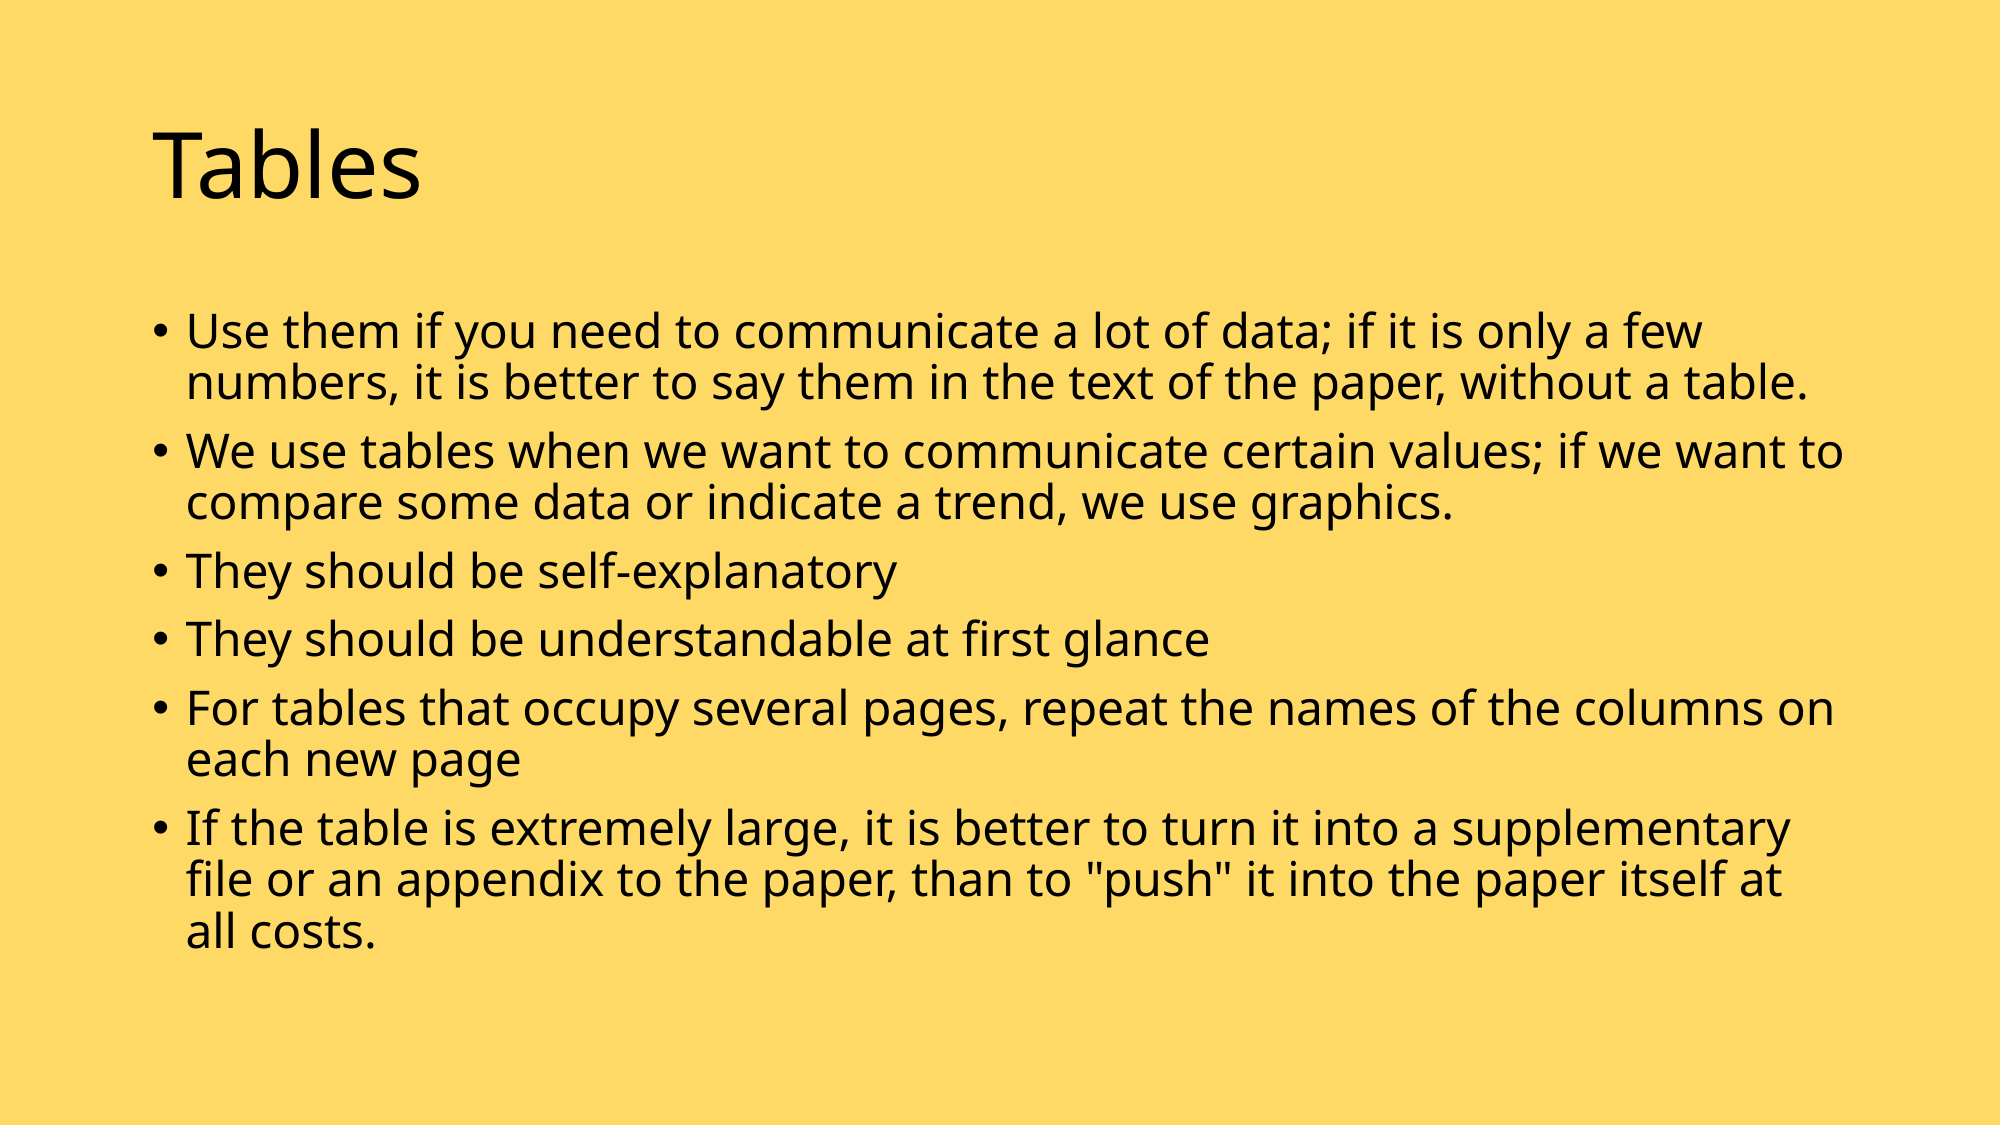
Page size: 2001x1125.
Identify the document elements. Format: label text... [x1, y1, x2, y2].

title Tables [137, 59, 1863, 278]
list Use them if you need to communicate a lot of data; if it is only a few numbers, it is better to say them in the text of the paper, without a table. We use tables when we want to communicate certain values; if we want to compare some data or indicate a trend, we use graphics. They should be self-explanatory They should be understandable at first glance For tables that occupy several pages, repeat the names of the columns on each new page If the table is extremely large, it is better to turn it into a supplementary file or an appendix to the paper, than to "push" it into the paper itself at all costs. [137, 299, 1863, 1014]
